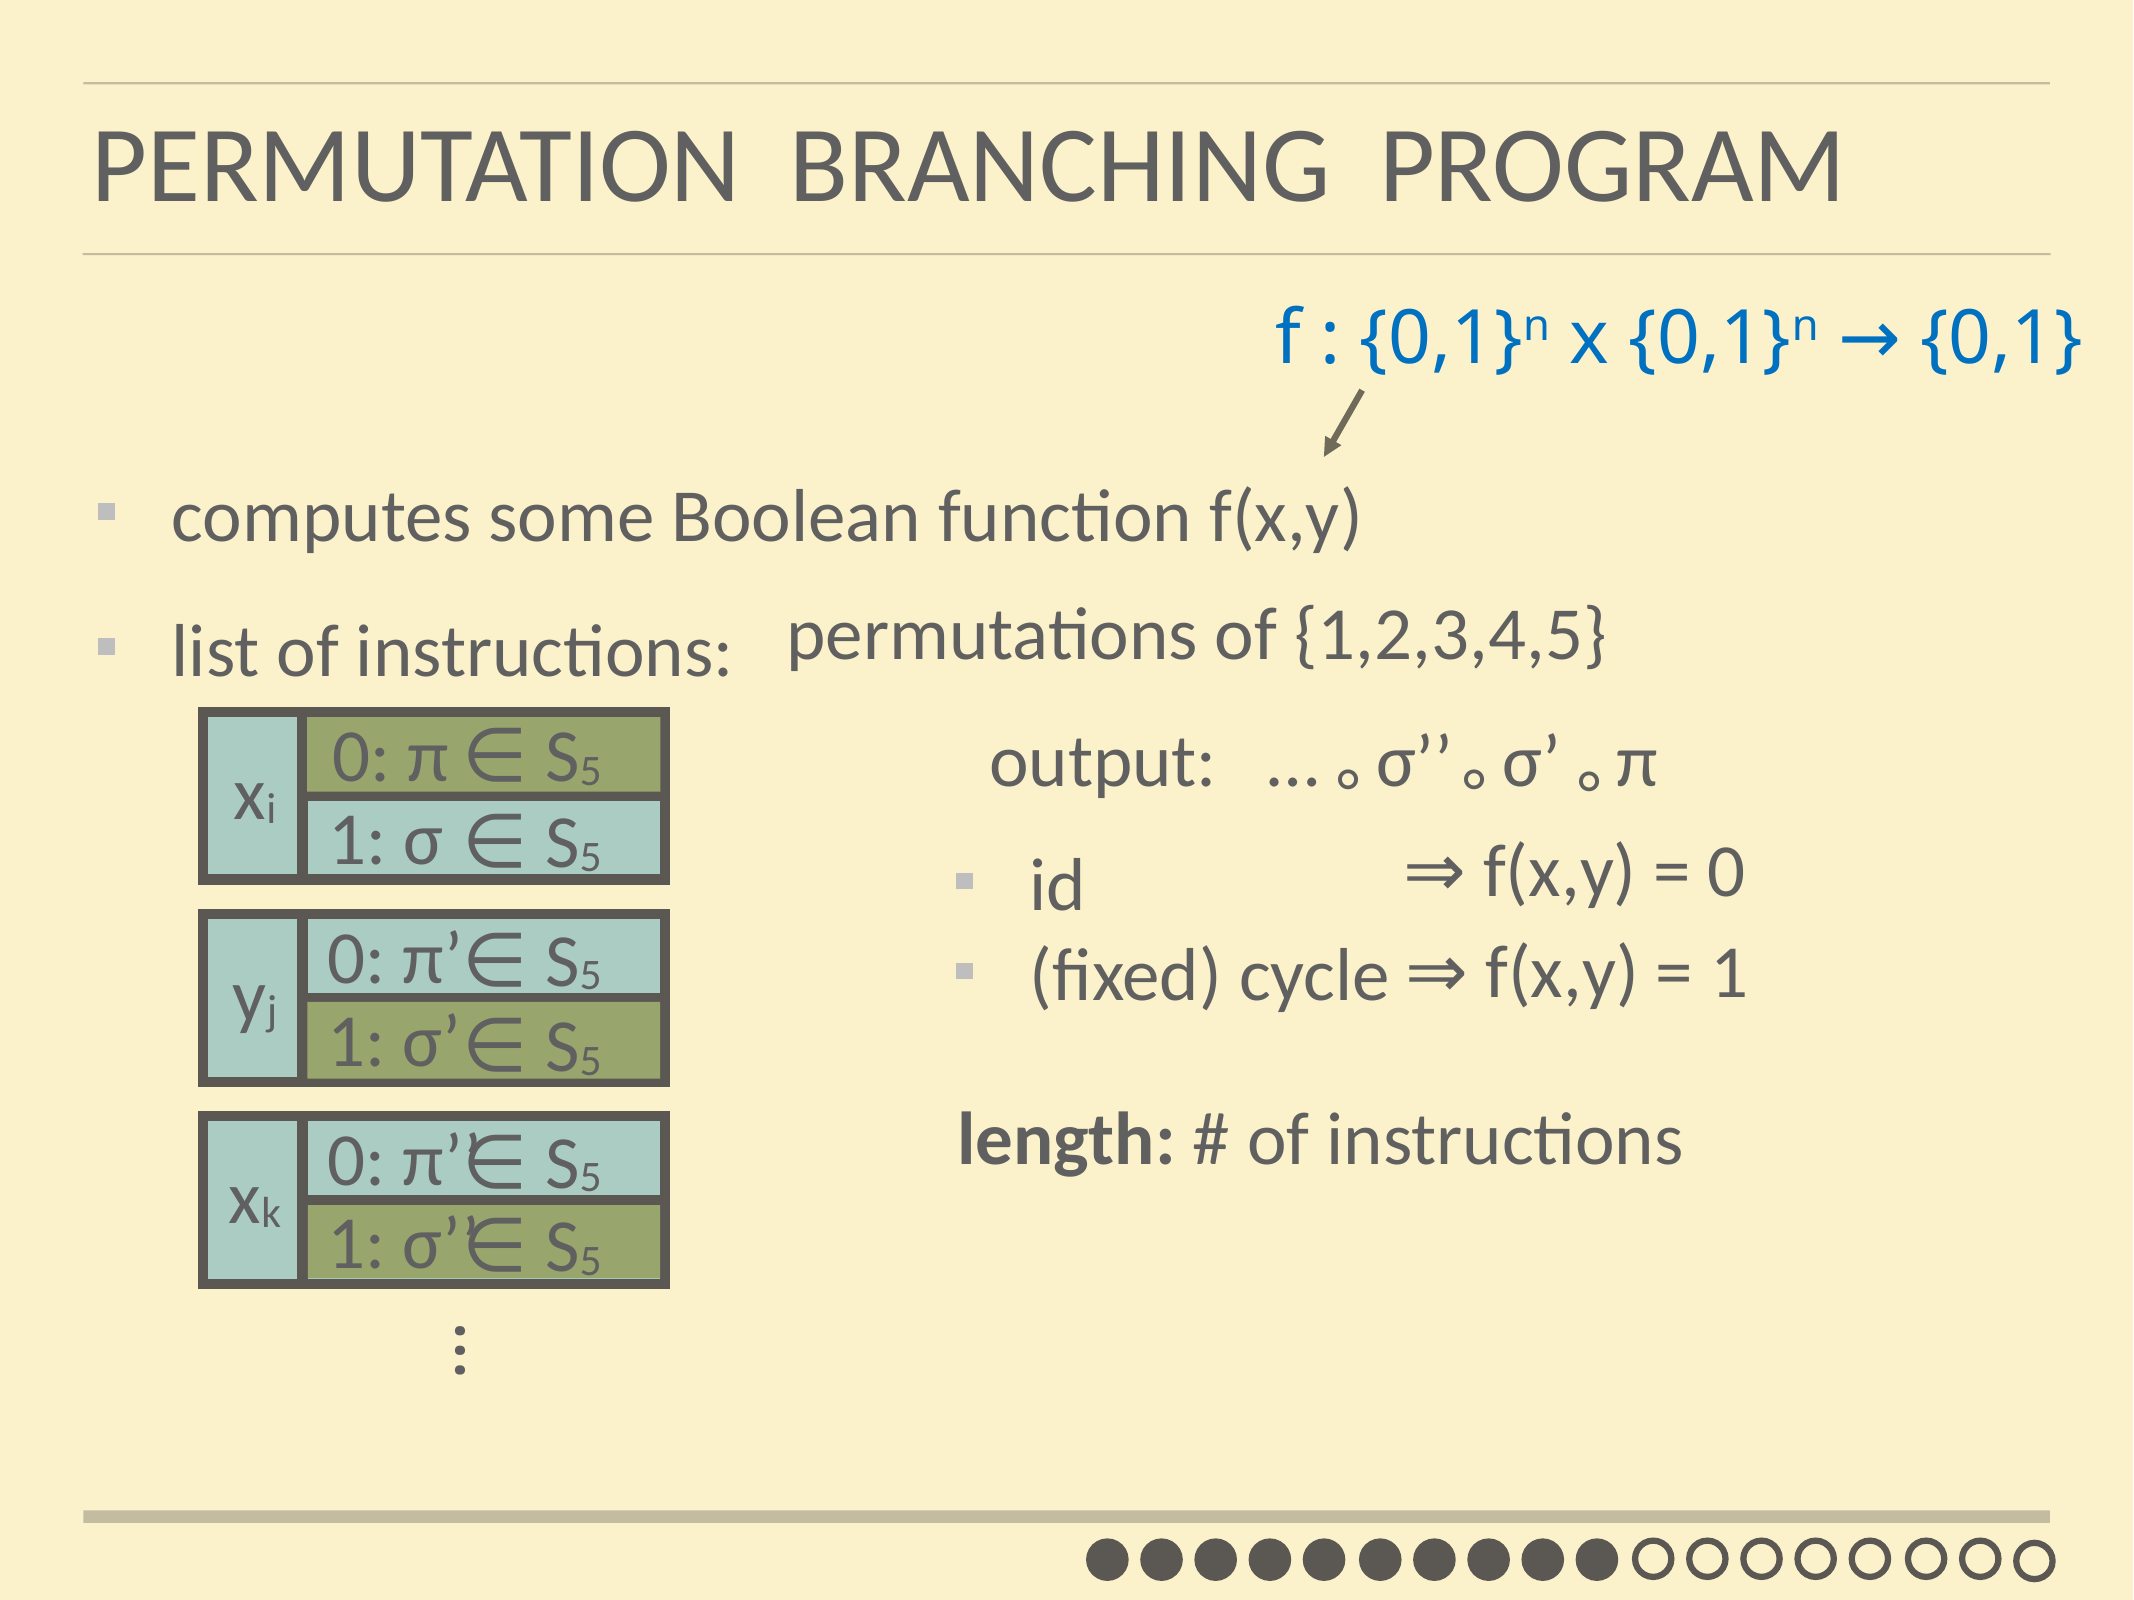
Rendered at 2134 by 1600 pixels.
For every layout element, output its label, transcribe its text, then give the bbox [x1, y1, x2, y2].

title Permutation Branching Program [82, 81, 2051, 253]
text_box [1416, 1541, 1453, 1578]
text_box [1143, 1541, 1180, 1578]
text_box length: # of instructions [949, 1081, 1693, 1189]
text_box [1305, 1541, 1343, 1578]
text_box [609, 1101, 667, 1289]
text_box computes some Boolean function f(x,y) list of instructions: [90, 413, 1373, 700]
text_box output: … ° σ’’ ° σ’ ° π [980, 665, 1668, 812]
text_box [1470, 1541, 1507, 1578]
text_box [1962, 1540, 1999, 1577]
picture [956, 963, 973, 979]
text_box [1635, 1540, 1672, 1577]
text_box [202, 707, 454, 889]
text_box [202, 1101, 454, 1289]
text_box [1323, 389, 1363, 458]
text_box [609, 707, 667, 889]
text_box [1524, 1541, 1561, 1578]
text_box [1743, 1540, 1780, 1577]
text_box permutations of {1,2,3,4,5} [778, 576, 1616, 683]
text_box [461, 697, 604, 1296]
text_box [1251, 1541, 1289, 1578]
picture [956, 873, 973, 889]
text_box ⇒ f(x,y) = 1 [1397, 914, 1757, 1021]
picture [98, 638, 115, 655]
text_box … [381, 1312, 488, 1389]
text_box 0: π [323, 698, 457, 704]
text_box [1907, 1540, 1945, 1577]
text_box [1851, 1540, 1889, 1577]
text_box f : {0,1}n x {0,1}n → {0,1} [1260, 281, 2118, 387]
text_box ⇒ f(x,y) = 0 [1395, 812, 1755, 920]
text_box [1089, 1541, 1126, 1578]
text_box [609, 899, 667, 1087]
text_box [1362, 1541, 1399, 1578]
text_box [202, 899, 454, 1087]
text_box [1578, 1541, 1616, 1578]
text_box [1197, 1541, 1234, 1578]
picture [98, 503, 115, 520]
text_box [2016, 1542, 2053, 1580]
text_box [1689, 1540, 1726, 1577]
text_box id (fixed) cycle [948, 809, 1399, 1025]
text_box [1797, 1540, 1834, 1577]
